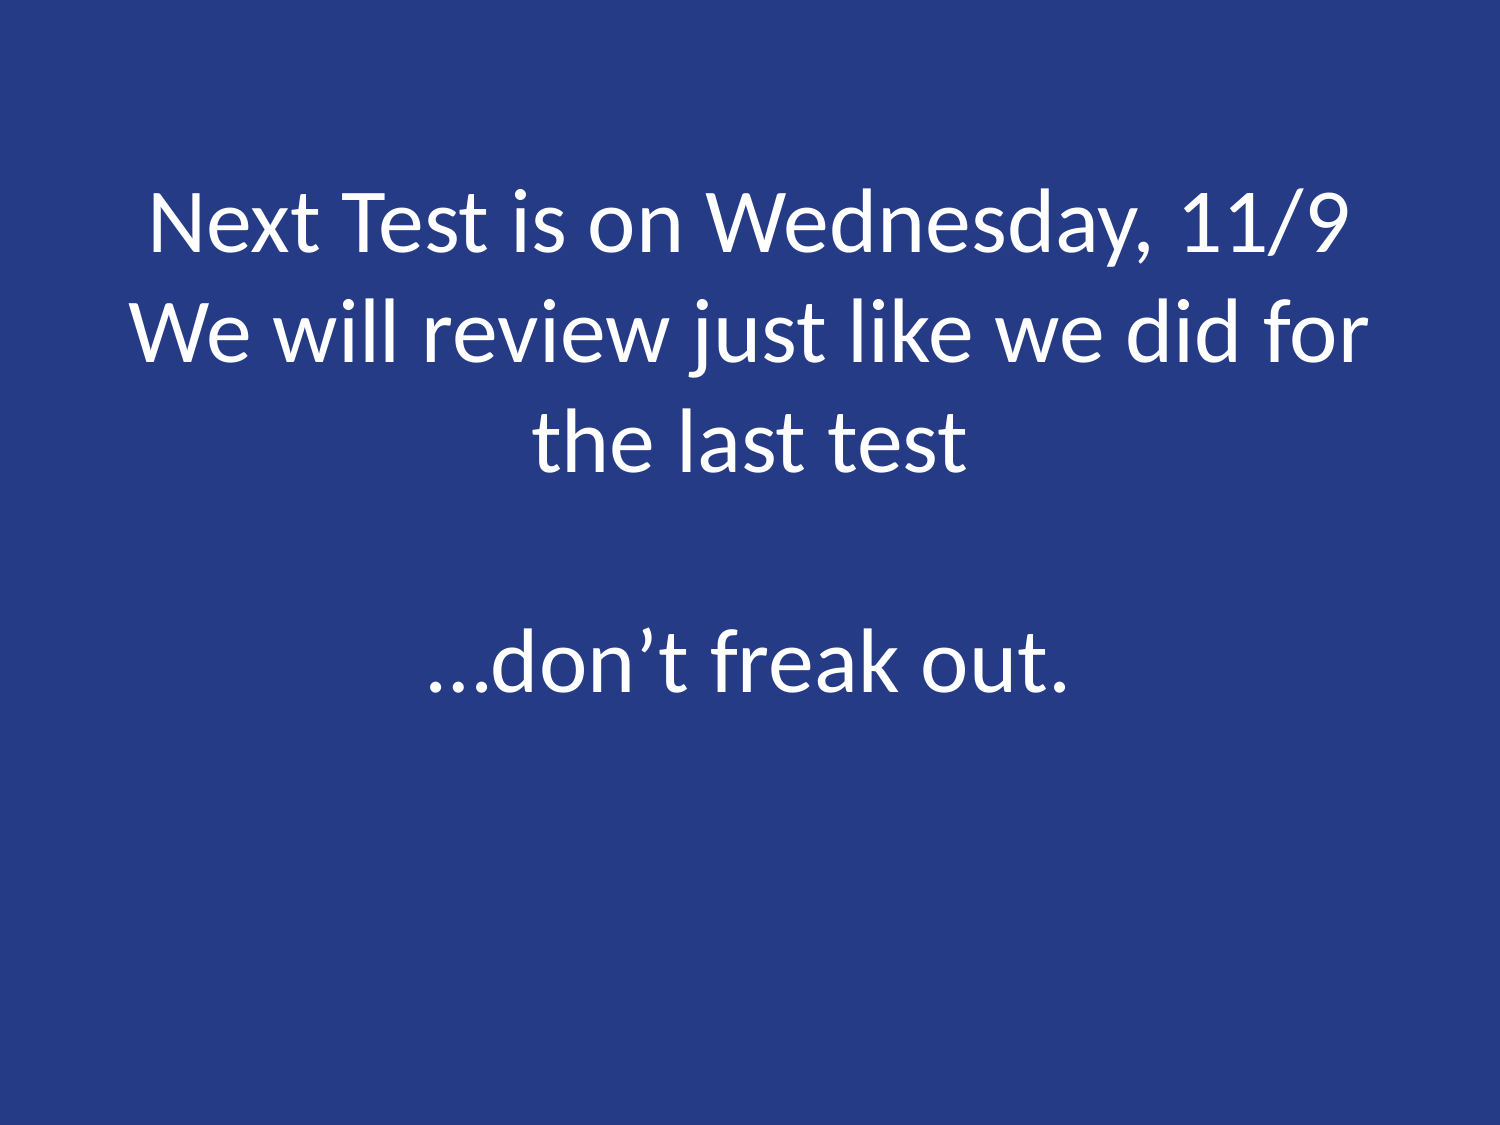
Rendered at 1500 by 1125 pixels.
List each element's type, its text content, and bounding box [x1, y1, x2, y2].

title Next Test is on Wednesday, 11/9 We will review just like we did for the last test …don’t freak out. [75, 45, 1425, 1046]
